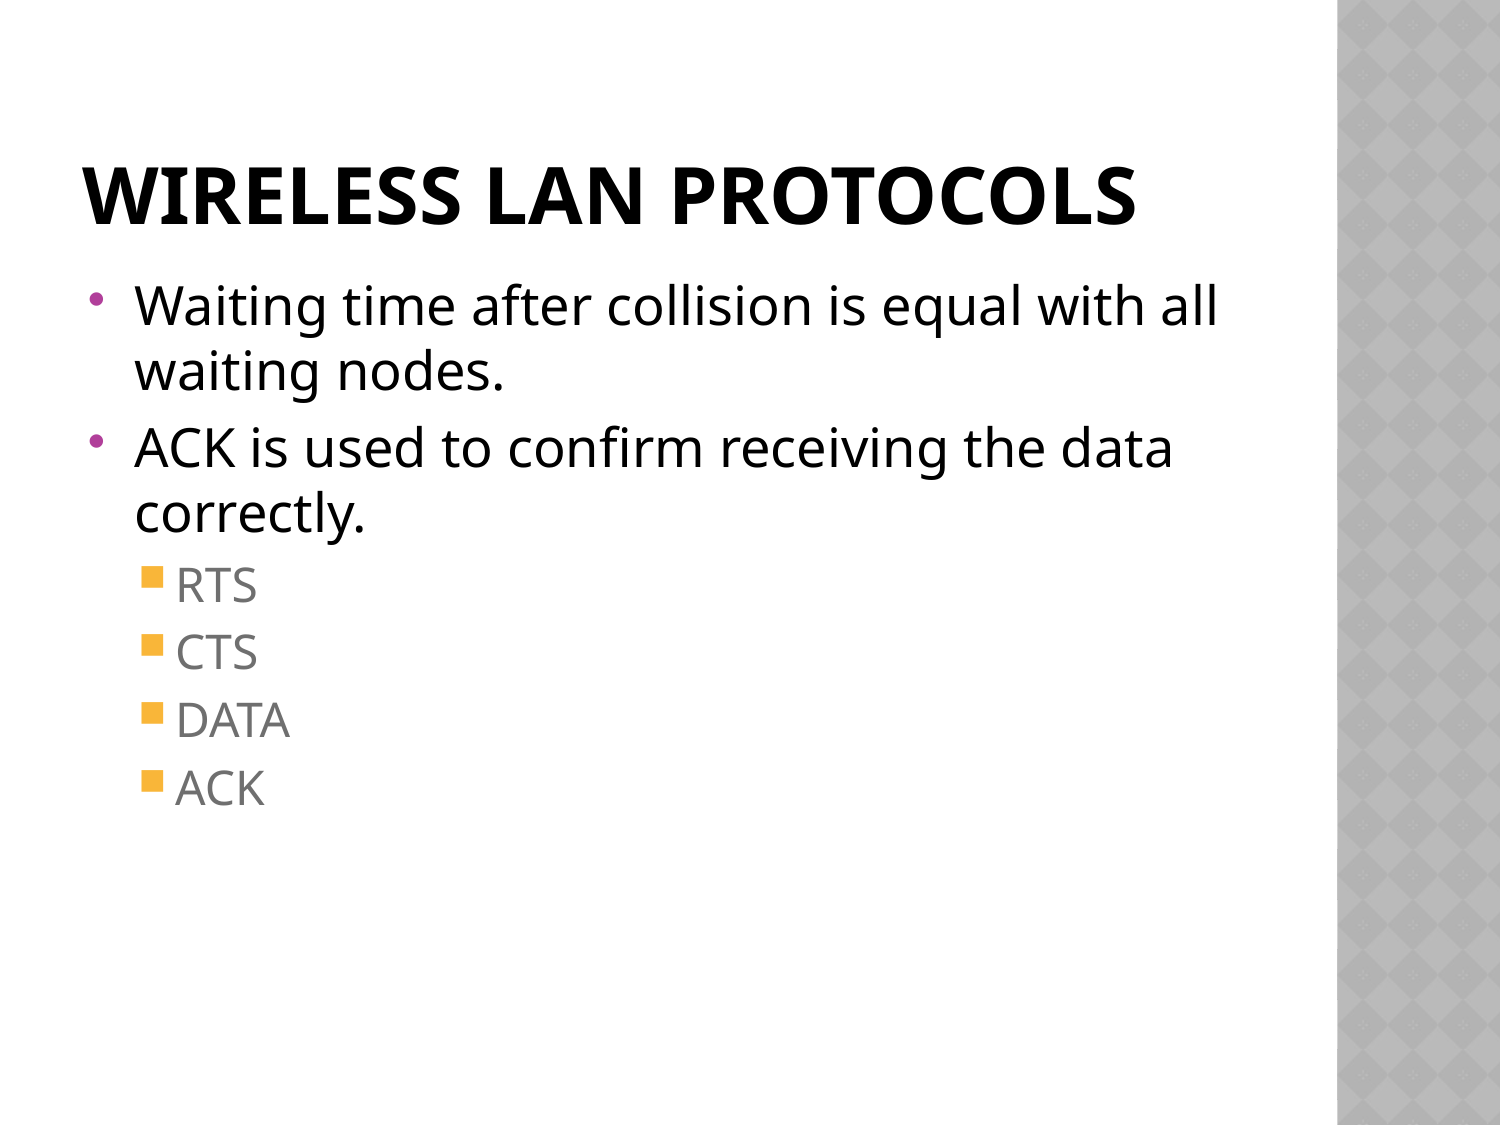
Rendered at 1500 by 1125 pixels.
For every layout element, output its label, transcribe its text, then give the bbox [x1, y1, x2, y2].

title Wireless LAN protocols [75, 52, 1263, 240]
list Waiting time after collision is equal with all waiting nodes. ACK is used to confirm receiving the data correctly. RTS CTS DATA ACK [75, 264, 1263, 1059]
